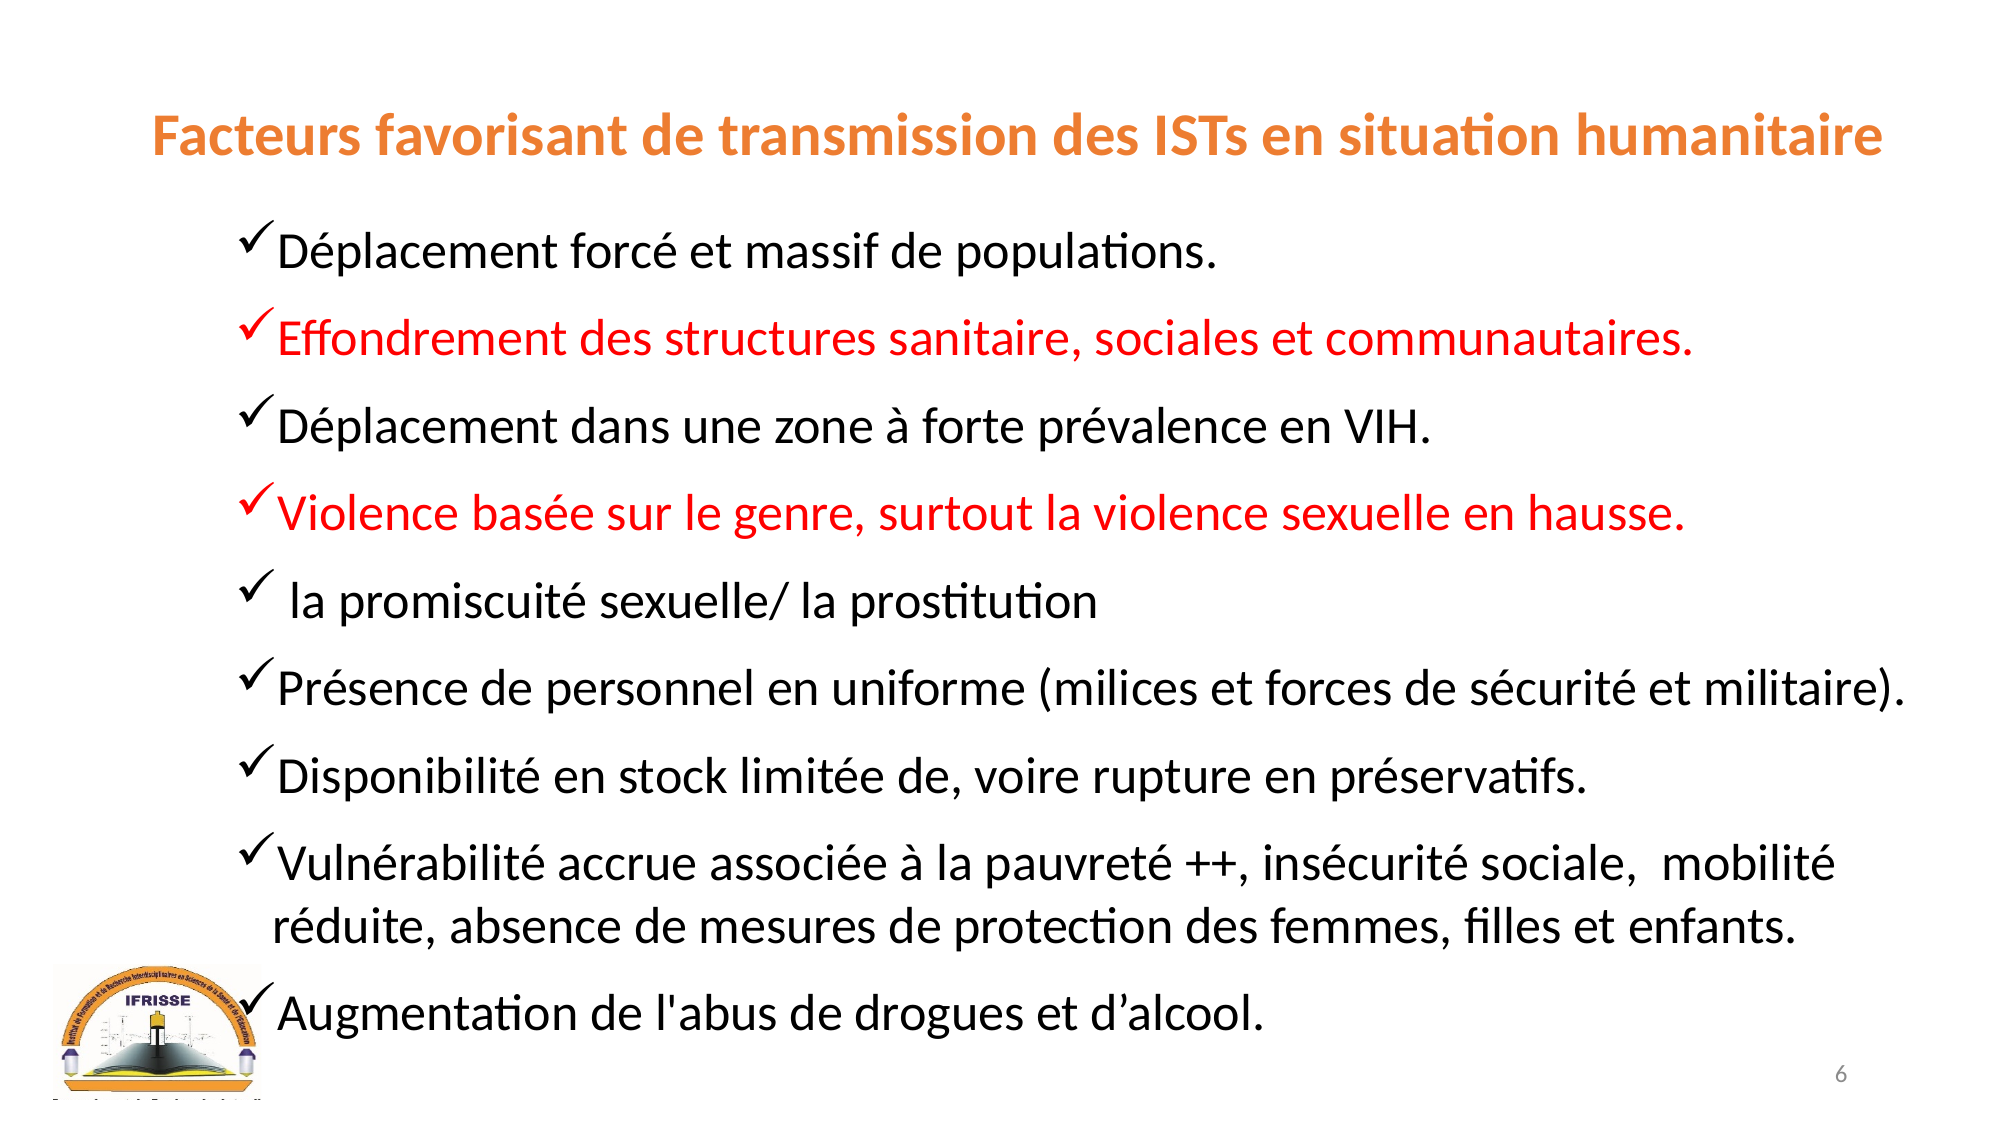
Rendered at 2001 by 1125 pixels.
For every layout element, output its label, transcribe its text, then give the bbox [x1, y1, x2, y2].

picture [53, 964, 262, 1100]
slide_number 6 [1412, 1042, 1863, 1103]
list Déplacement forcé et massif de populations. Effondrement des structures sanitaire, sociales et communautaires. Déplacement dans une zone à forte prévalence en VIH. Violence basée sur le genre, surtout la violence sexuelle en hausse. la promiscuité sexuelle/ la prostitution Présence de personnel en uniforme (milices et forces de sécurité et militaire). Disponibilité en stock limitée de, voire rupture en préservatifs. Vulnérabilité accrue associée à la pauvreté ++, insécurité sociale, mobilité réduite, absence de mesures de protection des femmes, filles et enfants. Augmentation de l'abus de drogues et d’alcool. [219, 208, 1950, 1086]
title Facteurs favorisant de transmission des ISTs en situation humanitaire [137, 95, 1915, 183]
